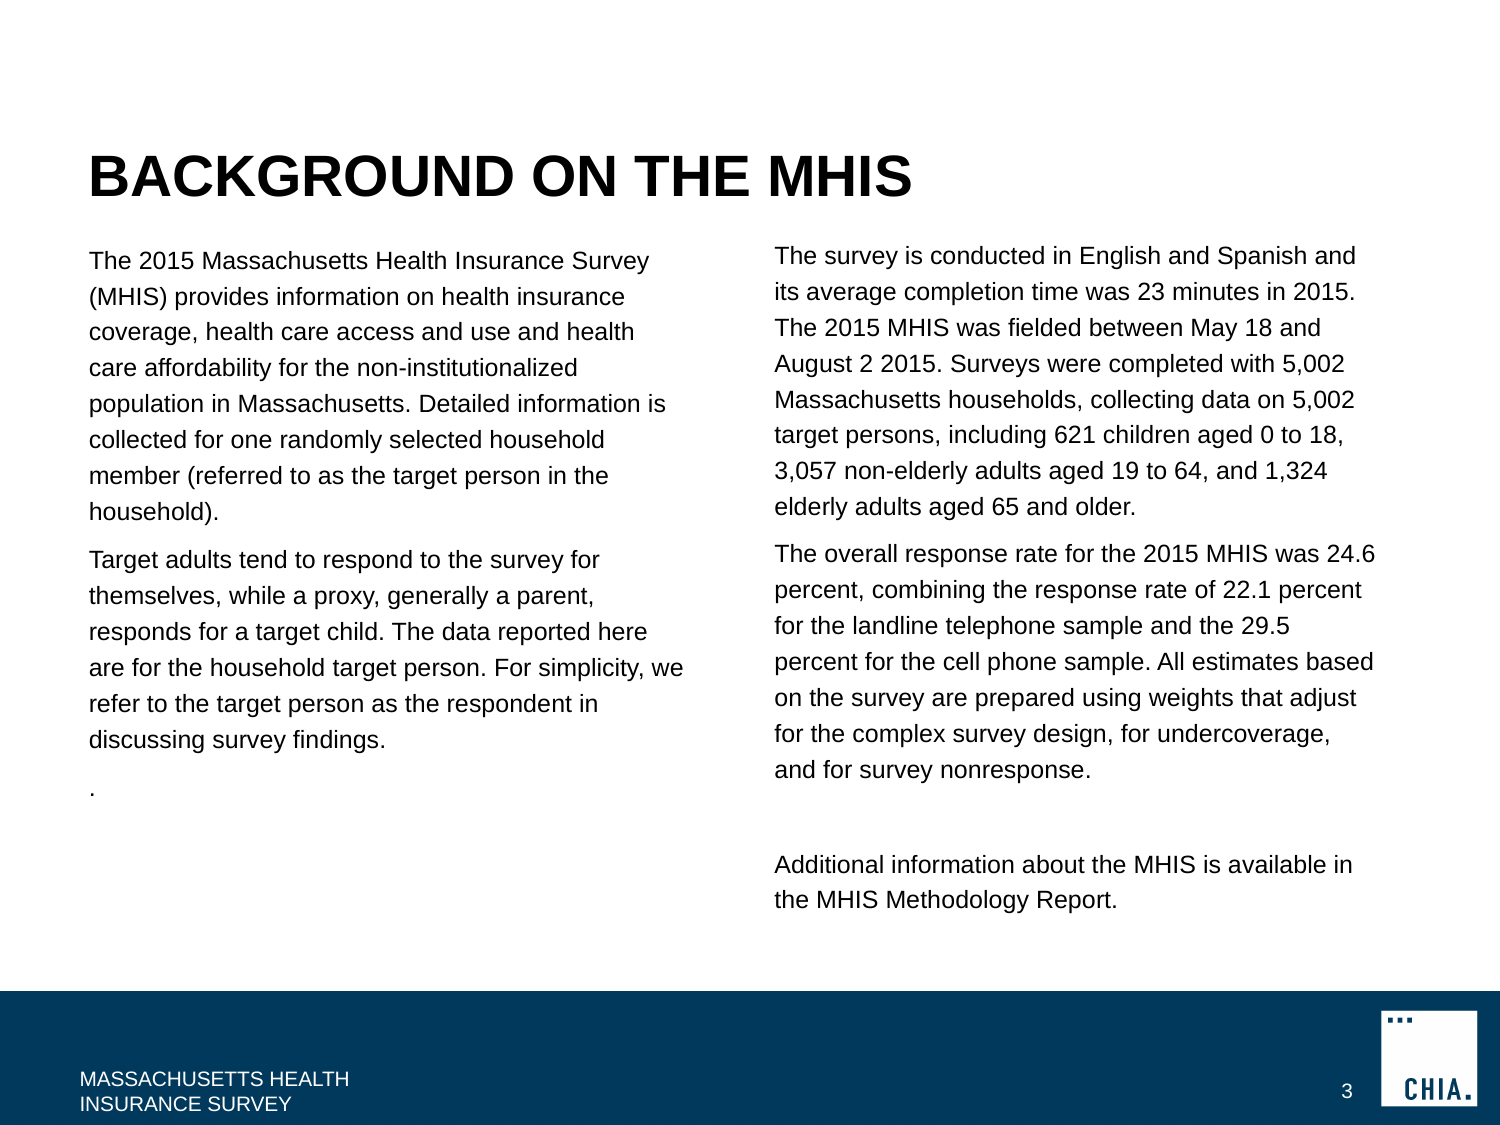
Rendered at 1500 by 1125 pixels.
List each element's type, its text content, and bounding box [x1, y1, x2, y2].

title BACKGROUND ON THE MHIS [73, 120, 1393, 227]
slide_number 3 [1017, 1060, 1368, 1121]
footer MASSACHUSETTS HEALTH INSURANCE SURVEY [64, 1060, 430, 1121]
list The 2015 Massachusetts Health Insurance Survey (MHIS) provides information on health insurance coverage, health care access and use and health care affordability for the non-institutionalized population in Massachusetts. Detailed information is collected for one randomly selected household member (referred to as the target person in the household). Target adults tend to respond to the survey for themselves, while a proxy, generally a parent, responds for a target child. The data reported here are for the household target person. For simplicity, we refer to the target person as the respondent in discussing survey findings. . [73, 230, 707, 904]
list The survey is conducted in English and Spanish and its average completion time was 23 minutes in 2015. The 2015 MHIS was fielded between May 18 and August 2 2015. Surveys were completed with 5,002 Massachusetts households, collecting data on 5,002 target persons, including 621 children aged 0 to 18, 3,057 non-elderly adults aged 19 to 64, and 1,324 elderly adults aged 65 and older. The overall response rate for the 2015 MHIS was 24.6 percent, combining the response rate of 22.1 percent for the landline telephone sample and the 29.5 percent for the cell phone sample. All estimates based on the survey are prepared using weights that adjust for the complex survey design, for undercoverage, and for survey nonresponse. Additional information about the MHIS is available in the MHIS Methodology Report. [759, 226, 1393, 899]
picture [0, 991, 1500, 1125]
